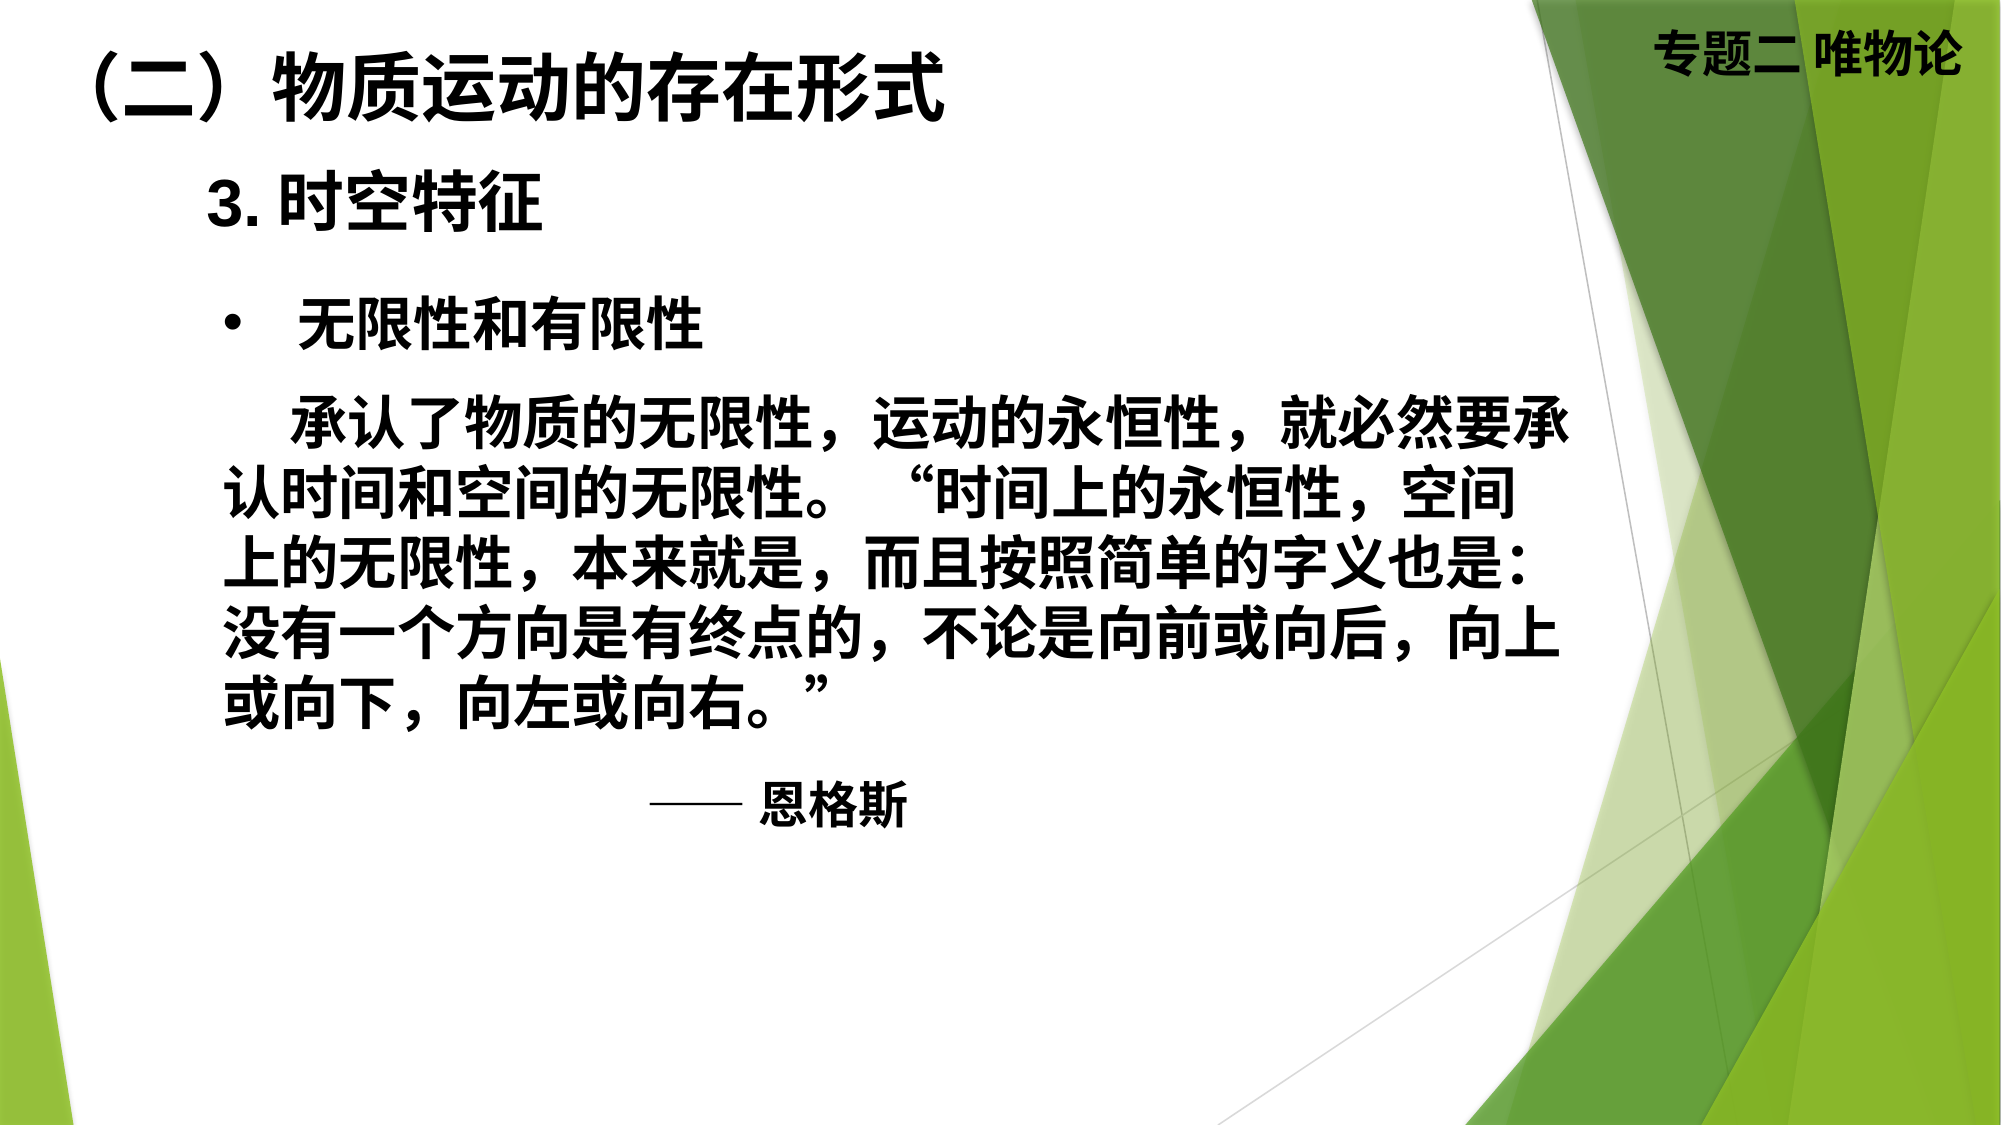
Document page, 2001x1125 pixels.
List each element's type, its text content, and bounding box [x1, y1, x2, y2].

text_box （二）物质运动的存在形式 [0, 50, 962, 121]
text_box 3.时空特征 [191, 152, 1532, 247]
text_box 无限性和有限性 承认了物质的无限性，运动的永恒性，就必然要承认时间和空间的无限性。 “时间上的永恒性，空间上的无限性，本来就是，而且按照简单的字义也是：没有一个方向是有终点的，不论是向前或向后，向上或向下，向左或向右。” ——恩格斯 [207, 279, 1587, 843]
